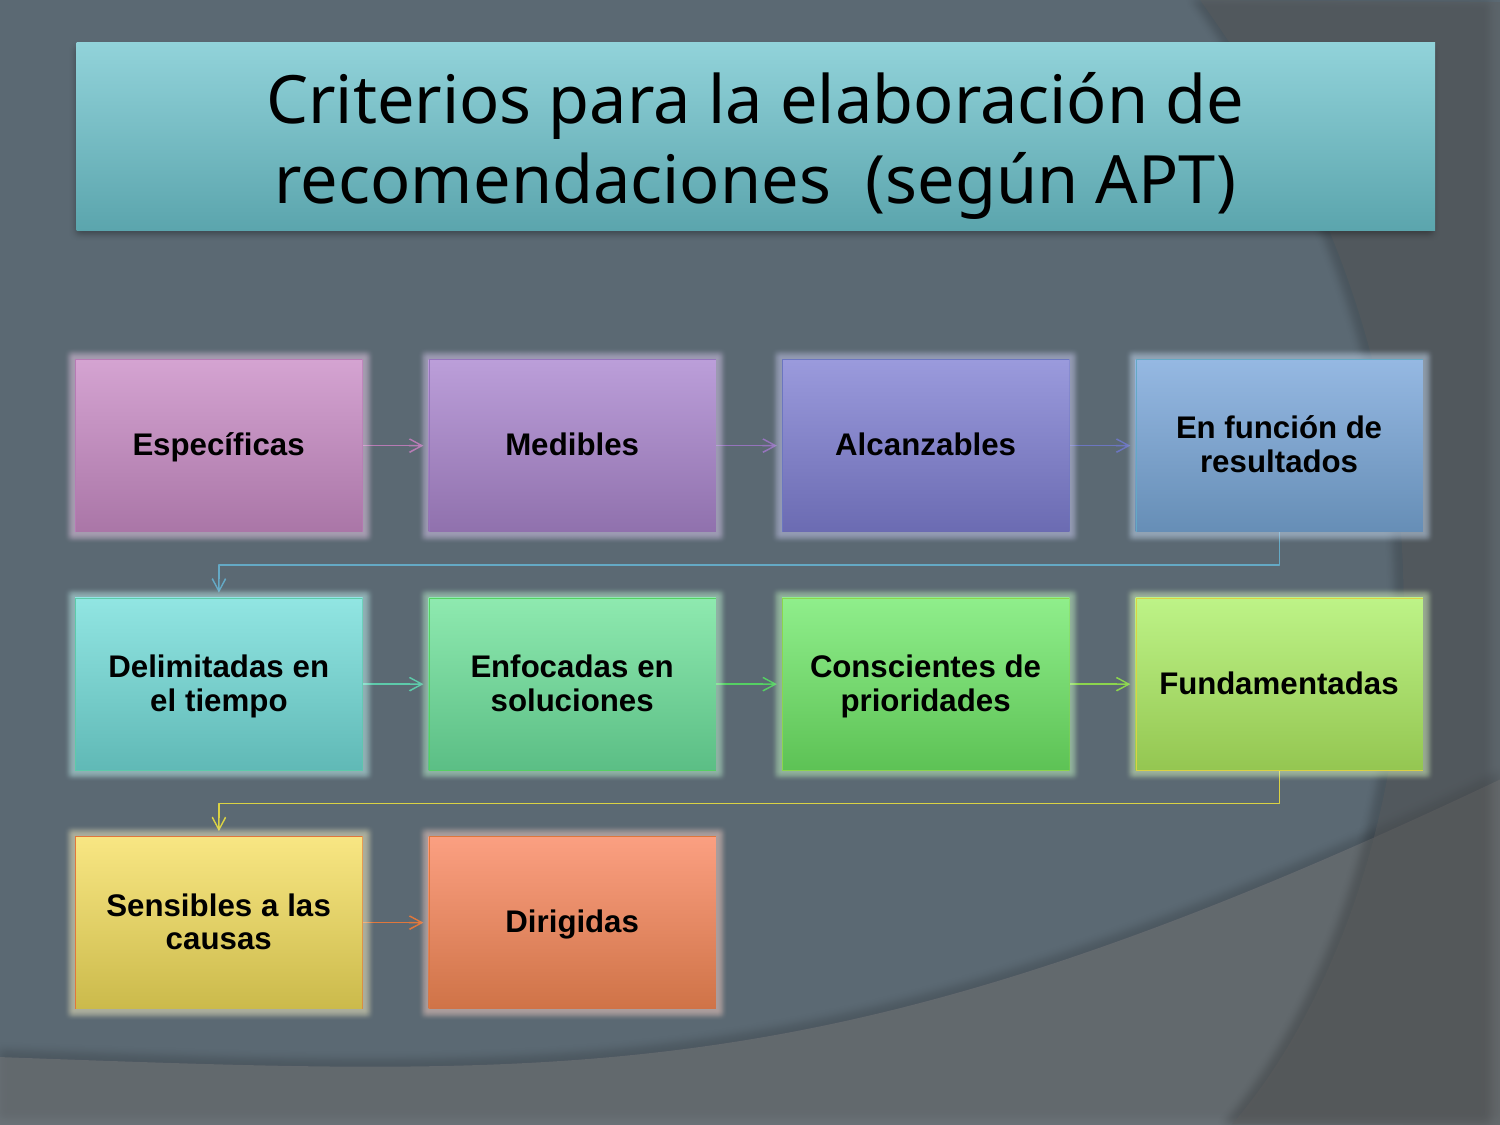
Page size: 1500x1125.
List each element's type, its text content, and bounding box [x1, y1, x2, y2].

title Criterios para la elaboración de recomendaciones (según APT) [76, 42, 1436, 231]
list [74, 262, 1424, 1107]
